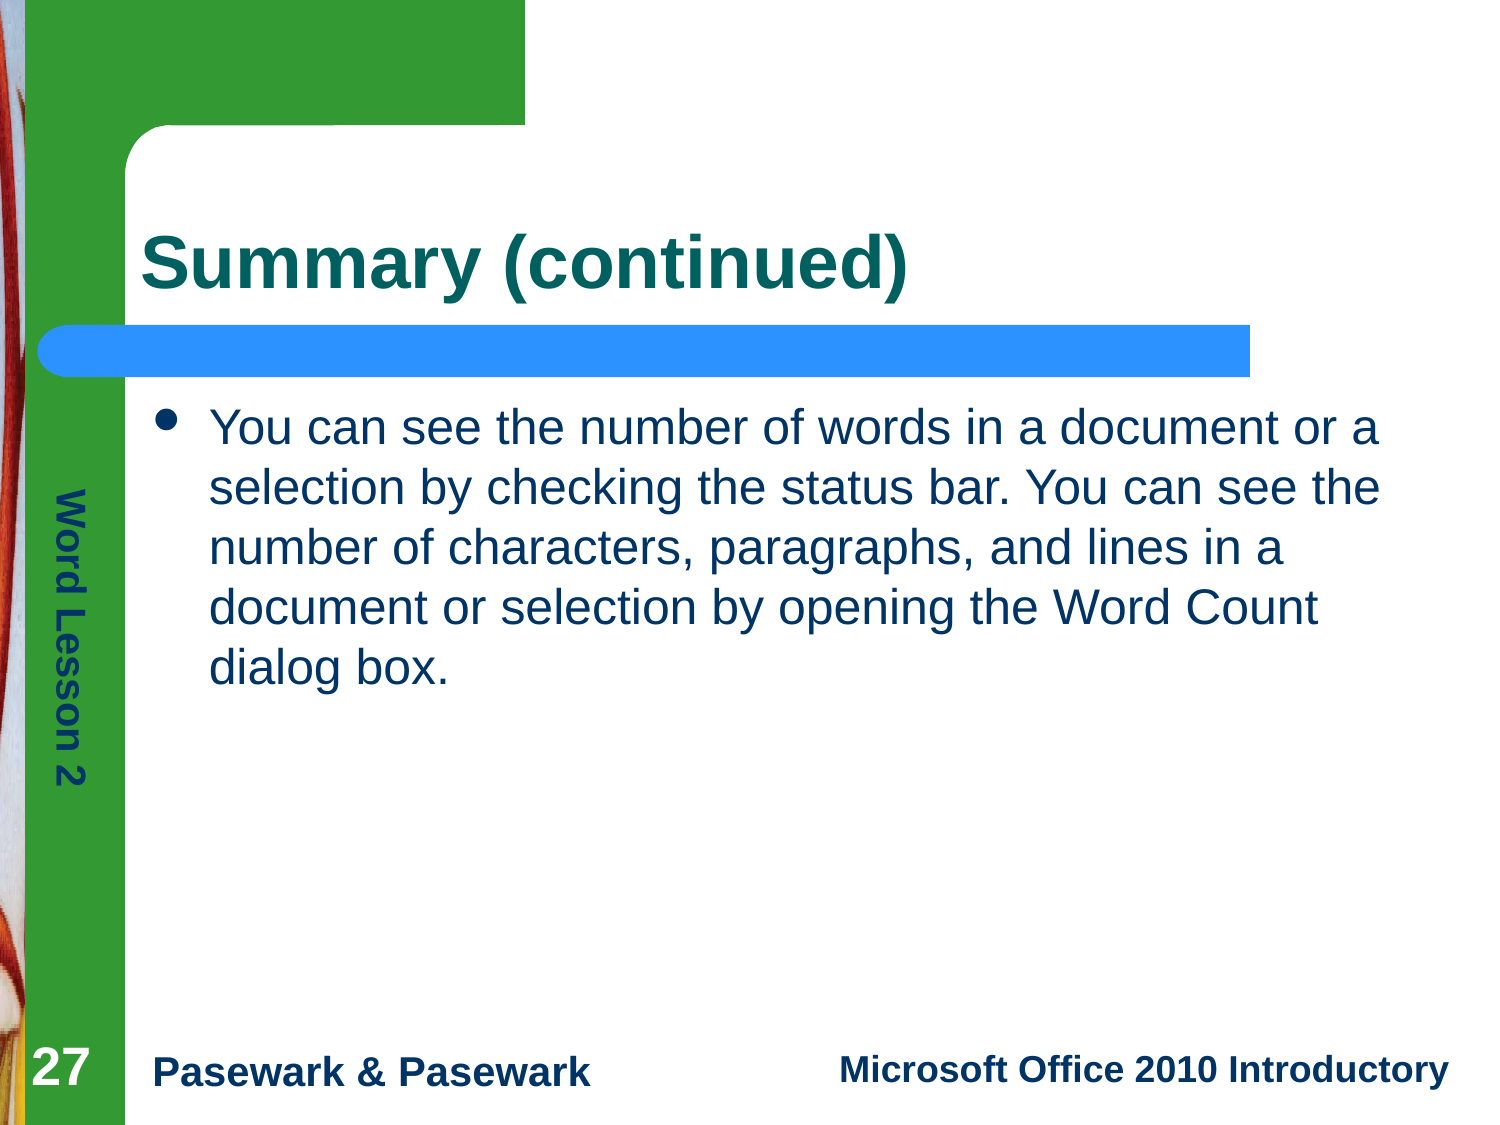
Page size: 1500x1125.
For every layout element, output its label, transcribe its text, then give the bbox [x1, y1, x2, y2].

list You can see the number of words in a document or a selection by checking the status bar. You can see the number of characters, paragraphs, and lines in a document or selection by opening the Word Count dialog box. [137, 387, 1400, 999]
title Summary (continued) [124, 124, 1426, 313]
slide_number 27 [13, 1023, 111, 1105]
picture [0, 0, 25, 1125]
